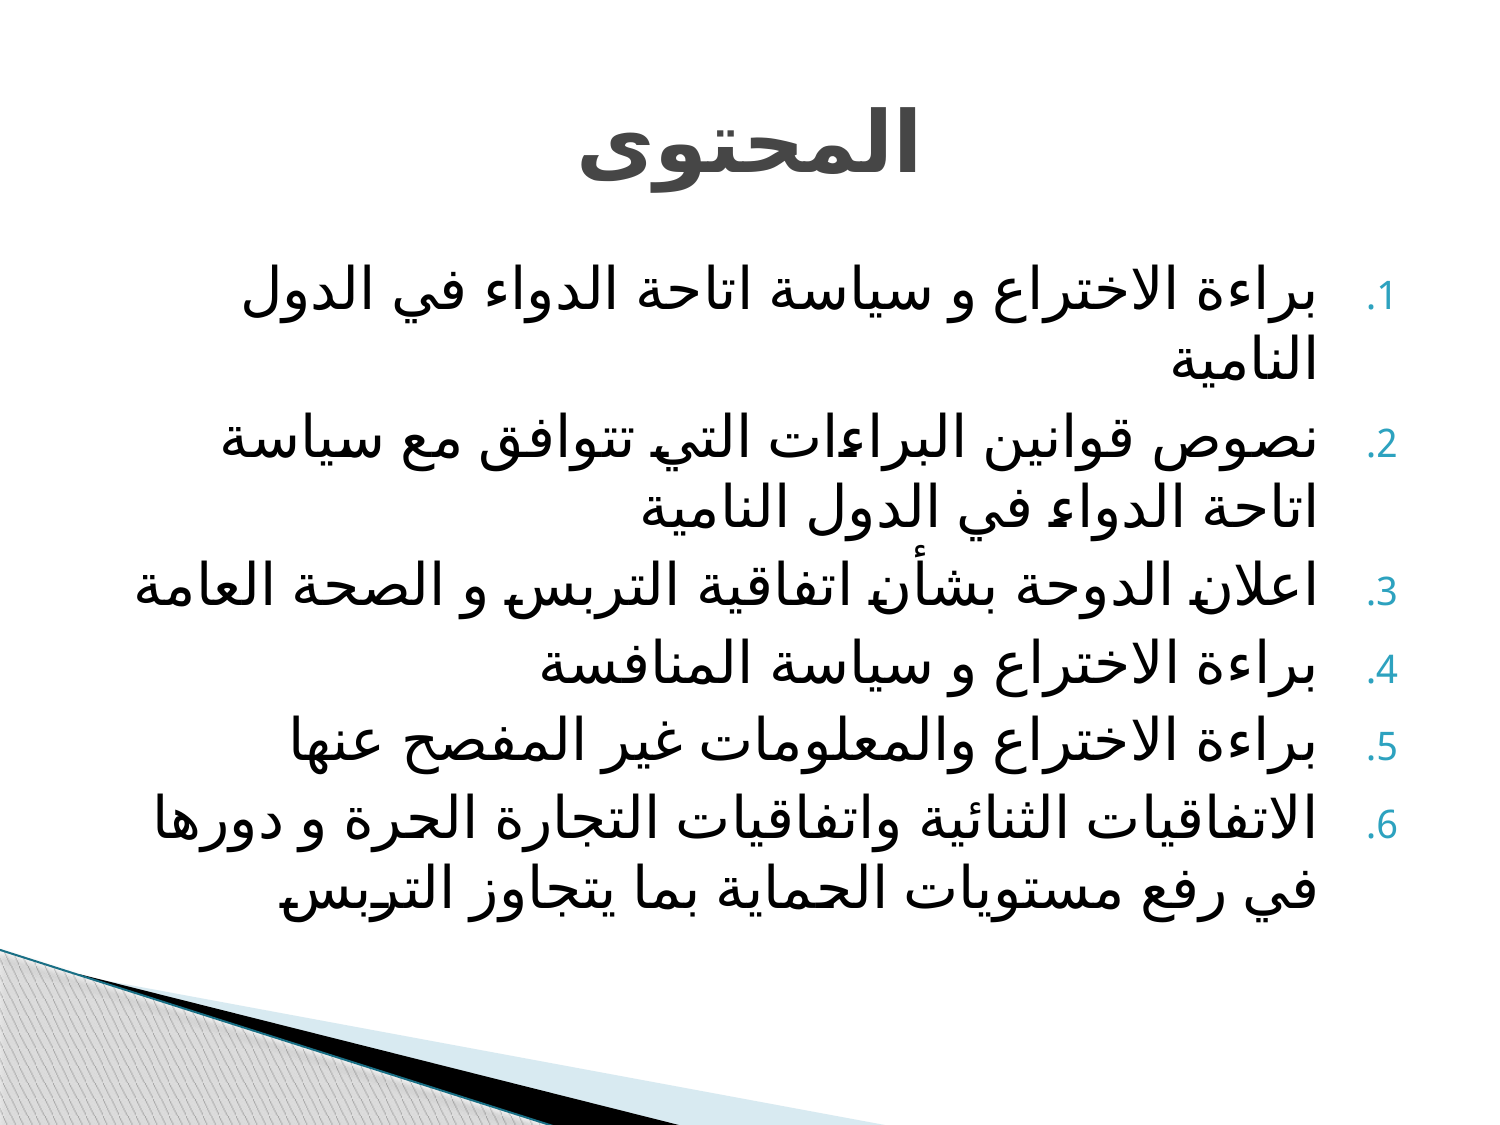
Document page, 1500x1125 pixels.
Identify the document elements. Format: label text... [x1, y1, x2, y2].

list براءة الاختراع و سياسة اتاحة الدواء في الدول النامية نصوص قوانين البراءات التي تتوافق مع سياسة اتاحة الدواء في الدول النامية اعلان الدوحة بشأن اتفاقية التربس و الصحة العامة براءة الاختراع و سياسة المنافسة براءة الاختراع والمعلومات غير المفصح عنها الاتفاقيات الثنائية واتفاقيات التجارة الحرة و دورها في رفع مستويات الحماية بما يتجاوز التربس [75, 243, 1425, 986]
title المحتوى [75, 45, 1425, 233]
